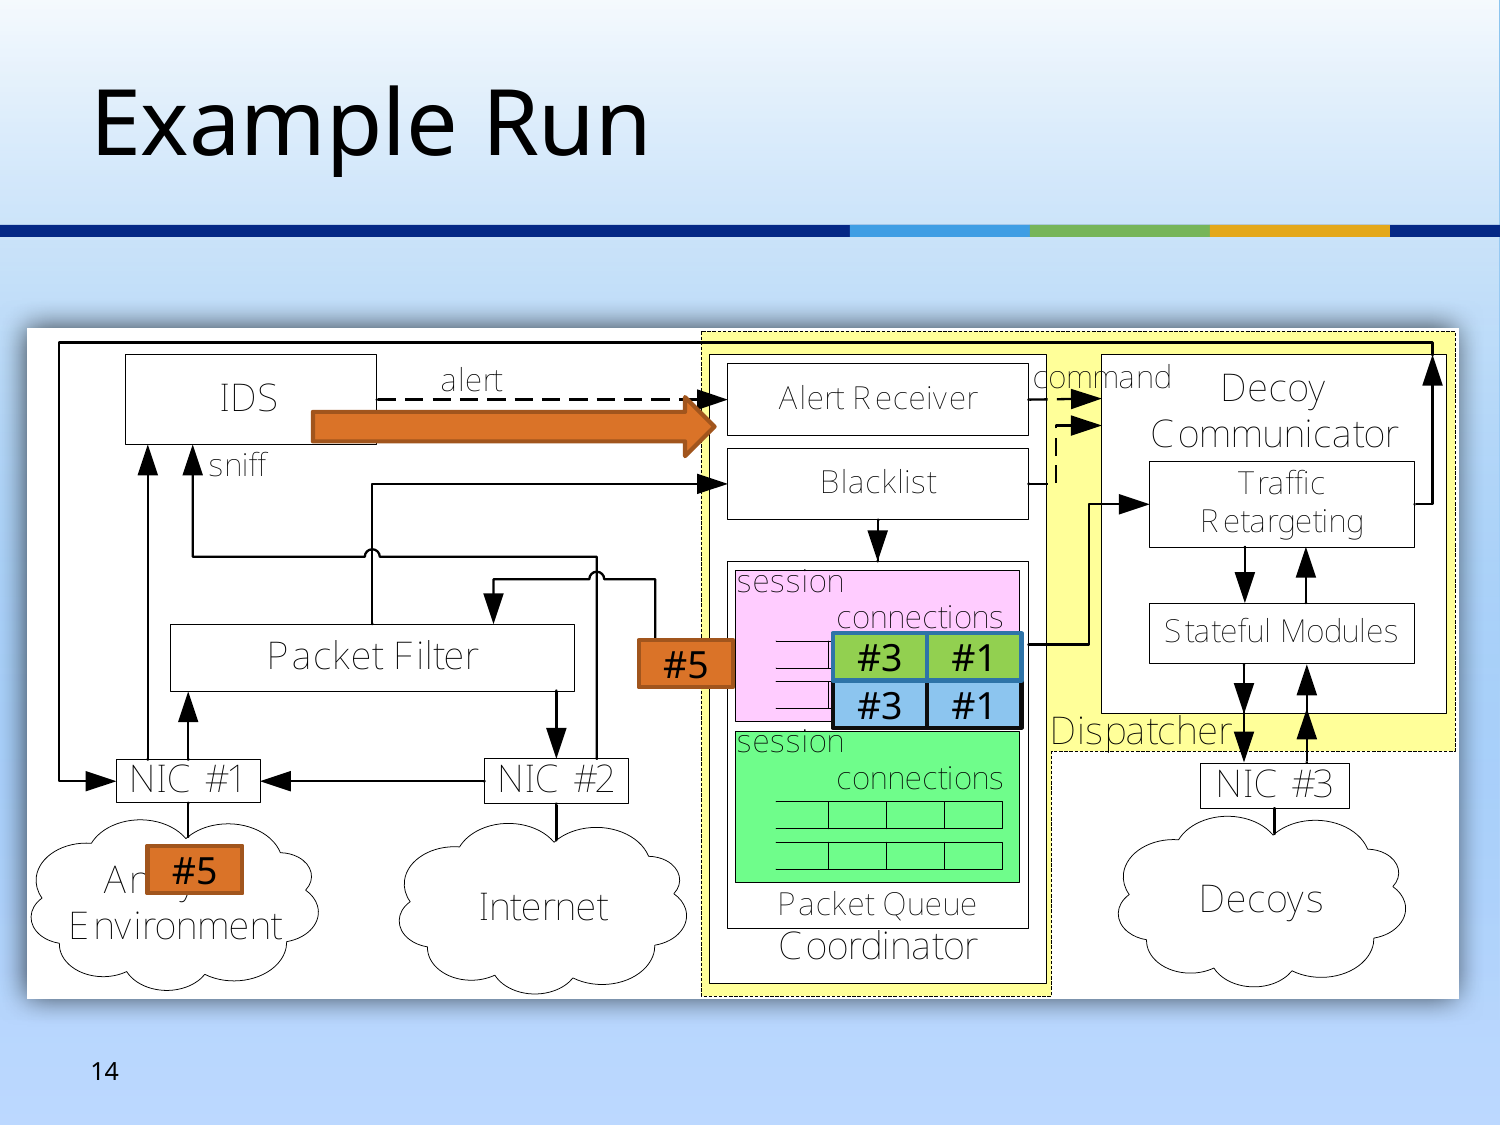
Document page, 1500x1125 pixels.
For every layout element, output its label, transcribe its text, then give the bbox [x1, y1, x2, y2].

title Example Run [75, 24, 1425, 213]
picture [26, 327, 1460, 1000]
slide_number 14 [75, 1042, 426, 1103]
